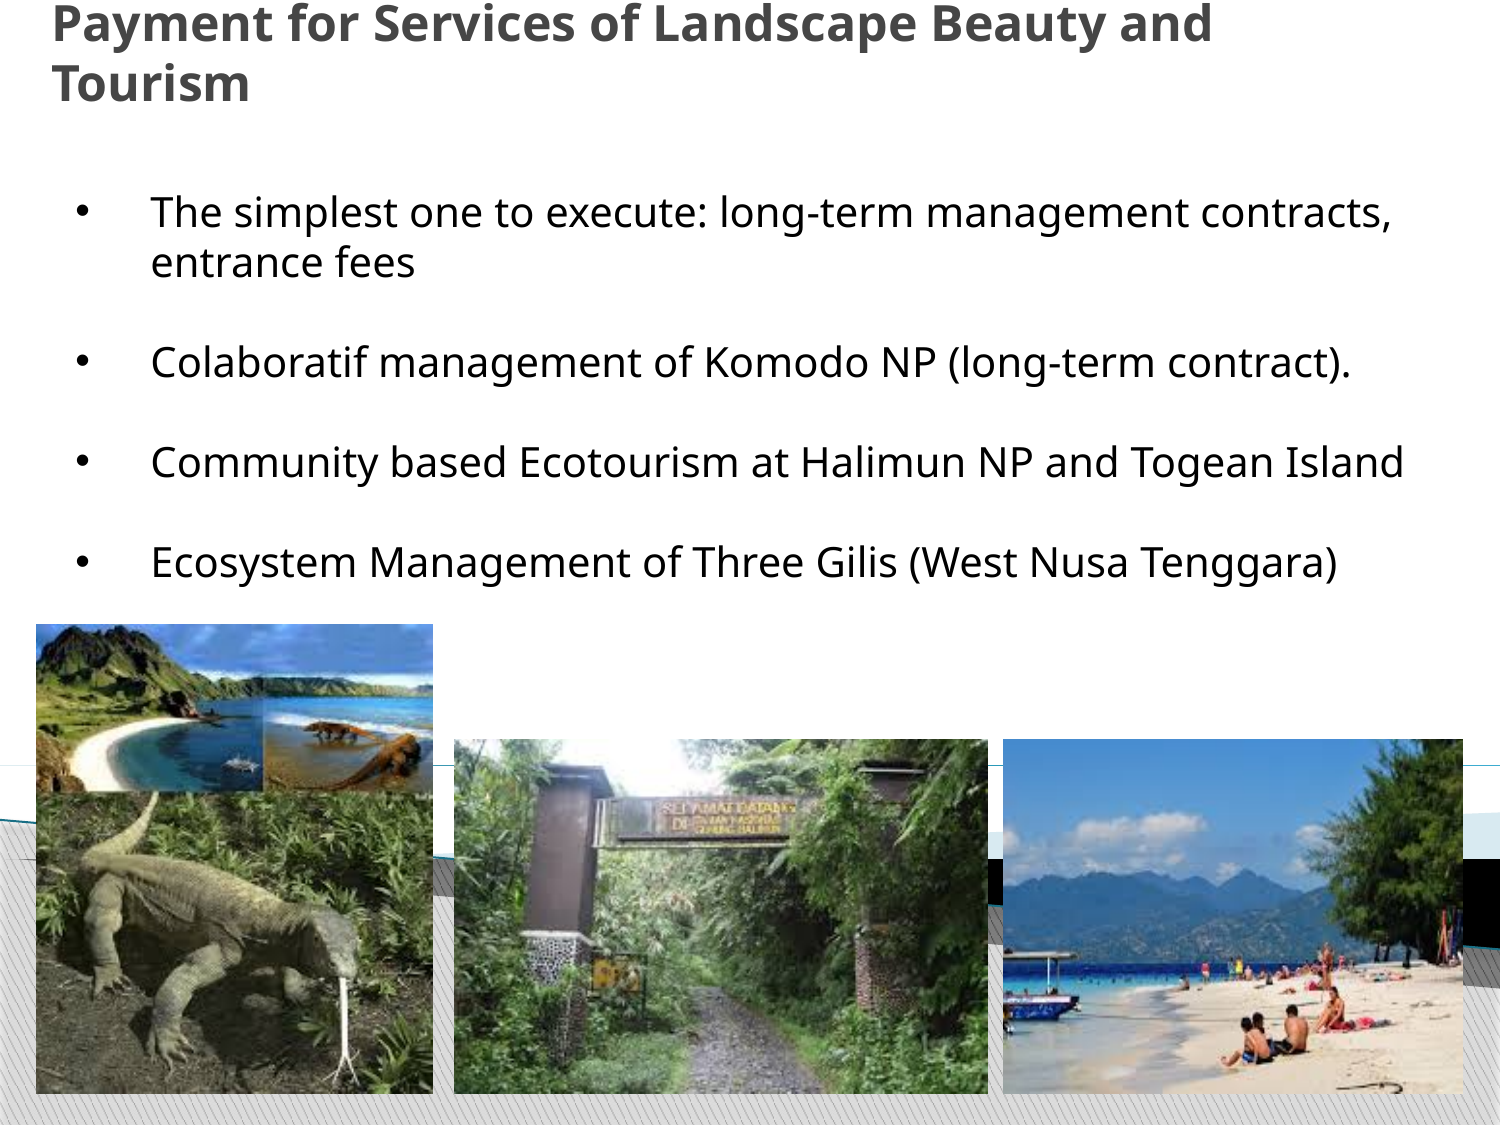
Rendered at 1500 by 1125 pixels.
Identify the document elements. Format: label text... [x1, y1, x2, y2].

picture [454, 739, 988, 1095]
text_box The simplest one to execute: long-term management contracts, entrance fees Colaboratif management of Komodo NP (long-term contract). Community based Ecotourism at Halimun NP and Togean Island Ecosystem Management of Three Gilis (West Nusa Tenggara) [60, 125, 1463, 846]
picture [1002, 739, 1500, 1095]
picture [0, 624, 433, 1095]
text_box [438, 846, 448, 1000]
text_box [992, 846, 996, 1000]
title Payment for Services of Landscape Beauty and Tourism [36, 0, 1426, 119]
